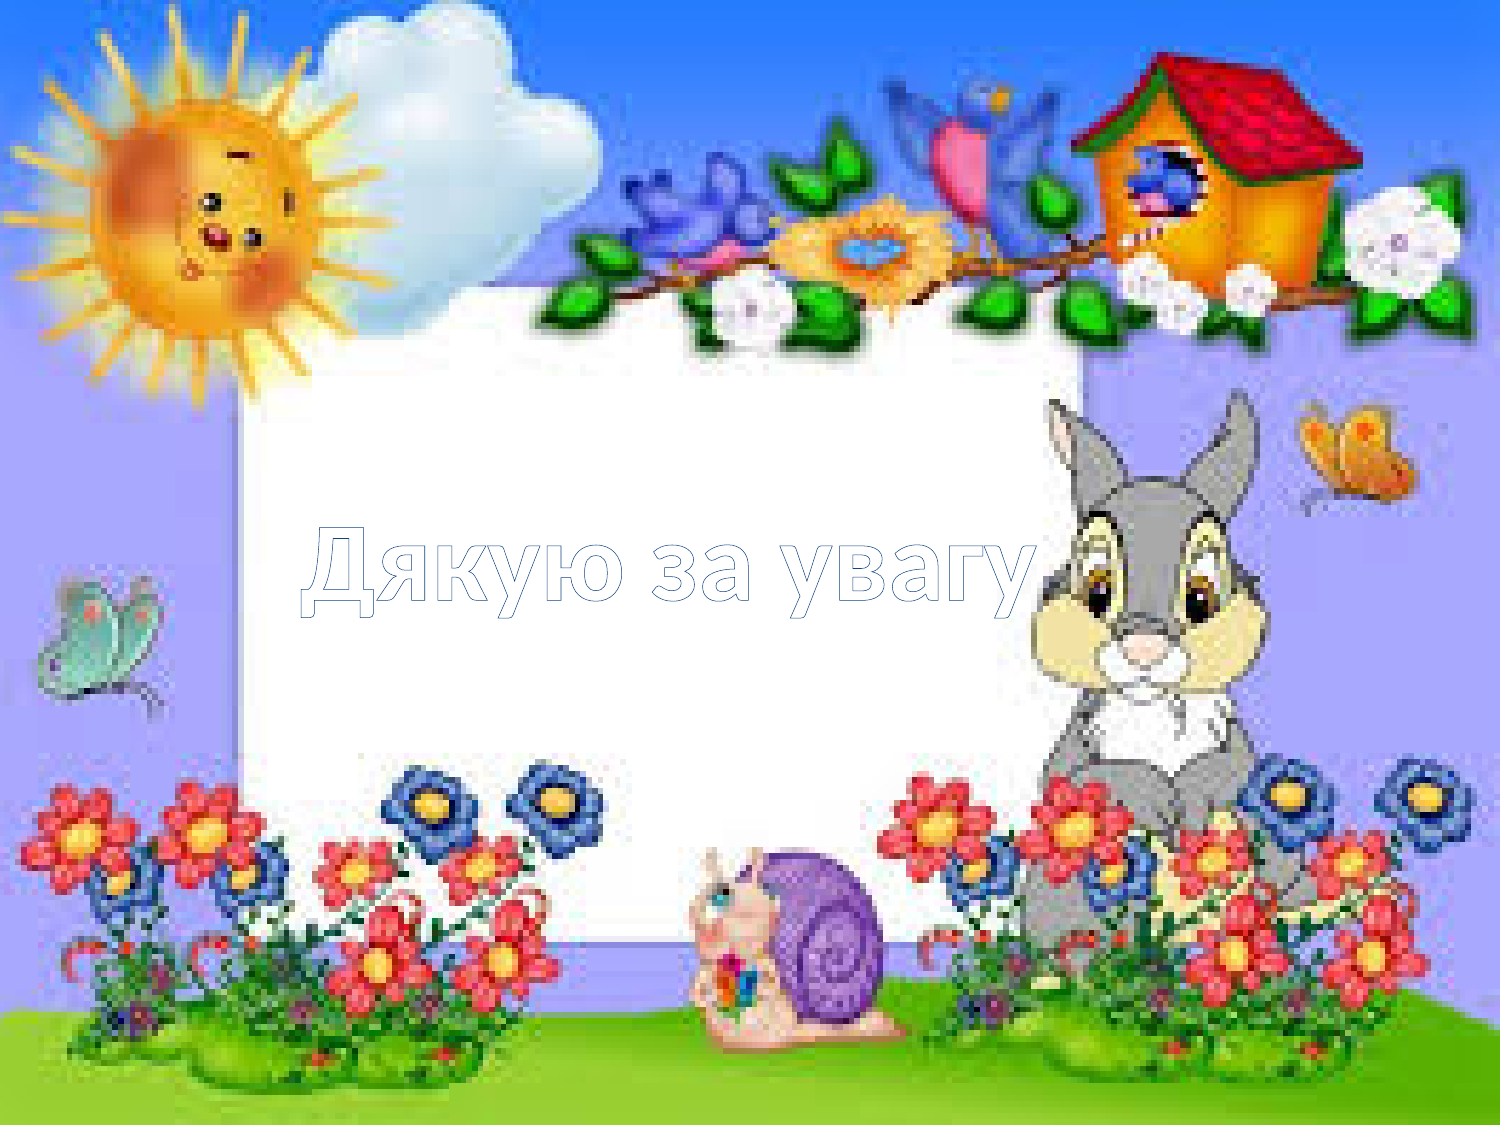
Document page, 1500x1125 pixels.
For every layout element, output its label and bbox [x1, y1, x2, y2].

list [0, 0, 1500, 1125]
